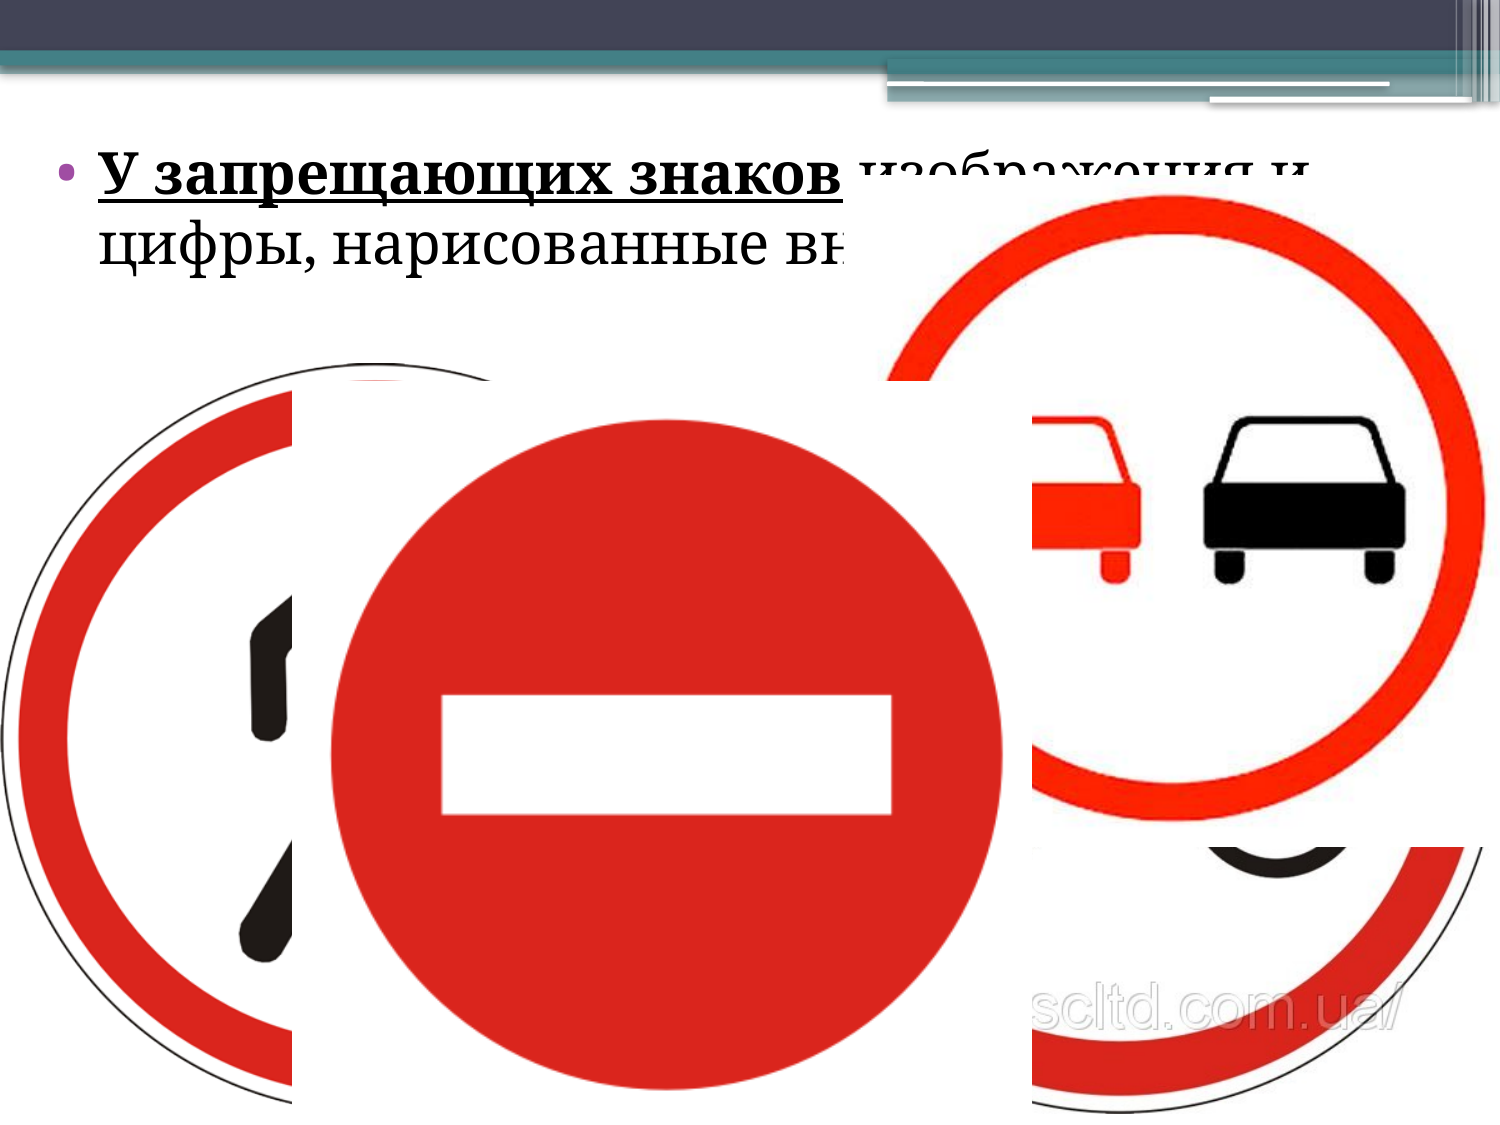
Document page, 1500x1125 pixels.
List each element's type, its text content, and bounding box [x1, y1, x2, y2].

picture [0, 175, 1500, 1125]
list У запрещающих знаков изображения и цифры, нарисованные внутри красного круга. [23, 128, 1500, 360]
